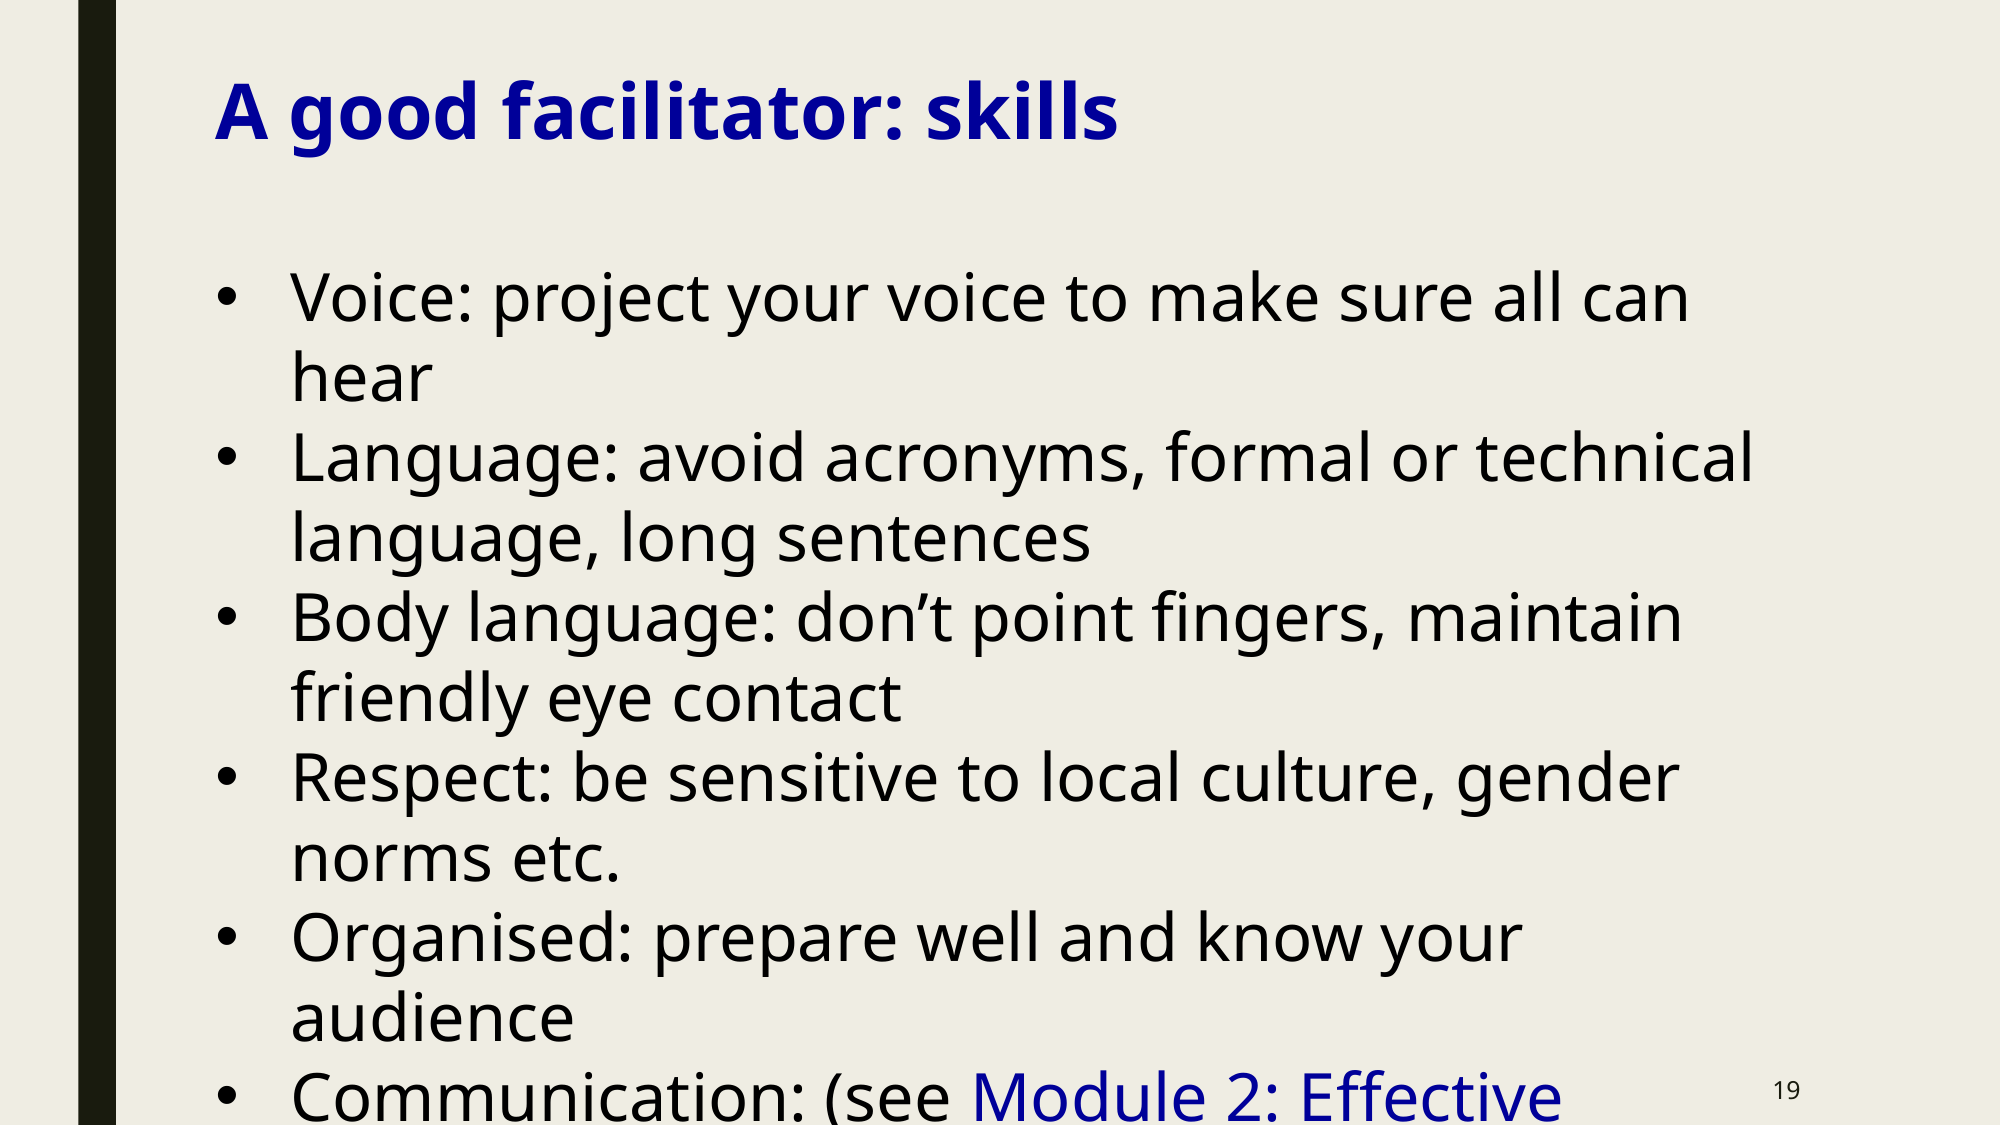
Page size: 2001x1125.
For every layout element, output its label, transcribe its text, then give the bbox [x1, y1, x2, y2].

text_box Voice: project your voice to make sure all can hear Language: avoid acronyms, formal or technical language, long sentences Body language: don’t point fingers, maintain friendly eye contact Respect: be sensitive to local culture, gender norms etc. Organised: prepare well and know your audience Communication: (see Module 2: Effective Communication) [200, 247, 1816, 1125]
text_box A good facilitator: skills [200, 66, 1816, 199]
